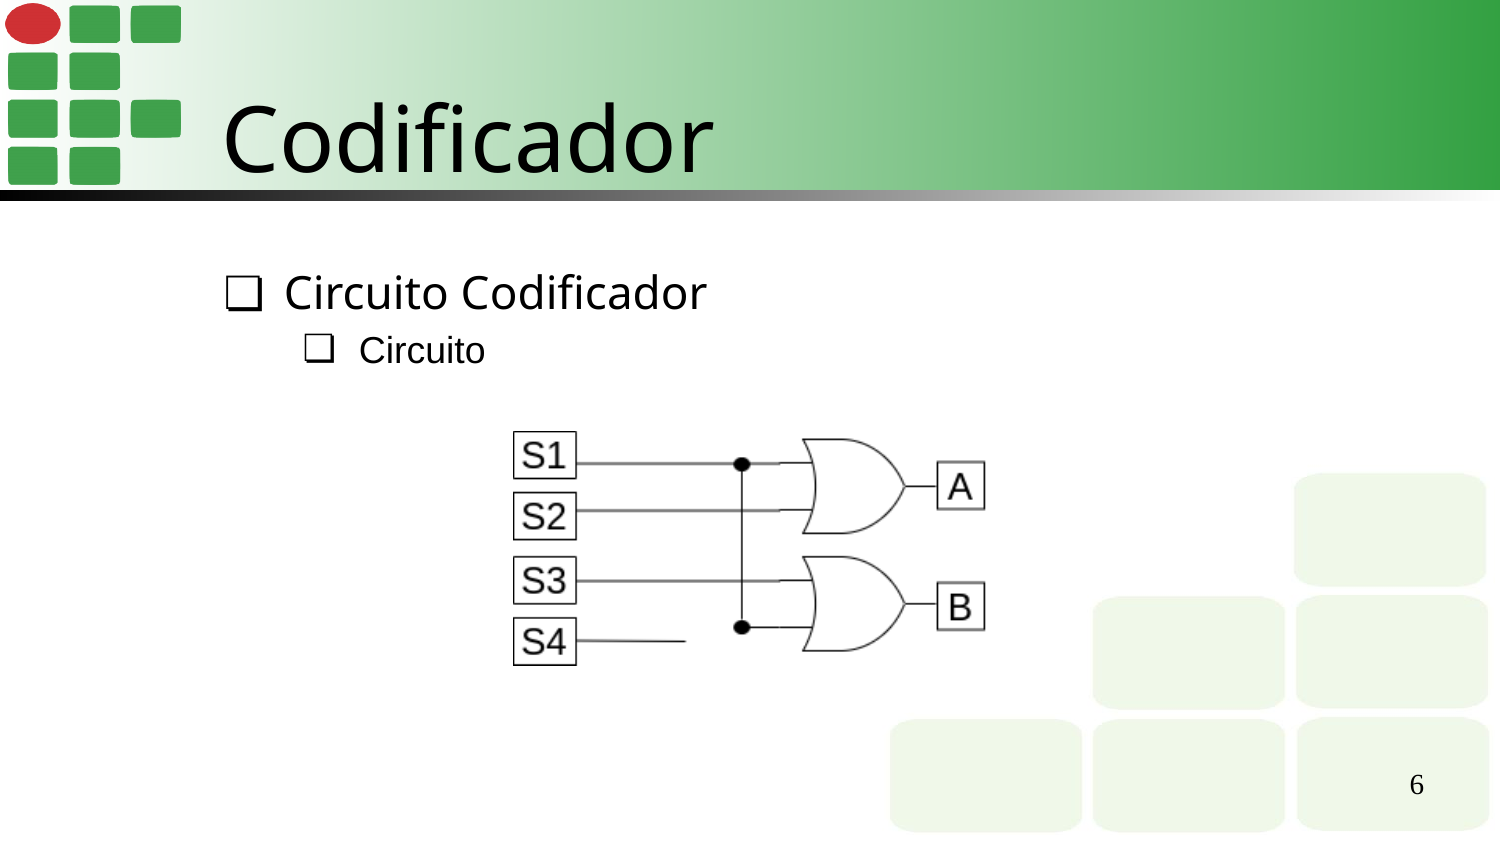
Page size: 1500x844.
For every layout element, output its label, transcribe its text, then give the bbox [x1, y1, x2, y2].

text_box Codificador [206, 26, 1468, 207]
picture [5, 3, 181, 185]
slide_number ‹#› [1368, 768, 1425, 827]
text_box Circuito Codificador Circuito [193, 248, 1468, 369]
picture [513, 431, 1495, 835]
